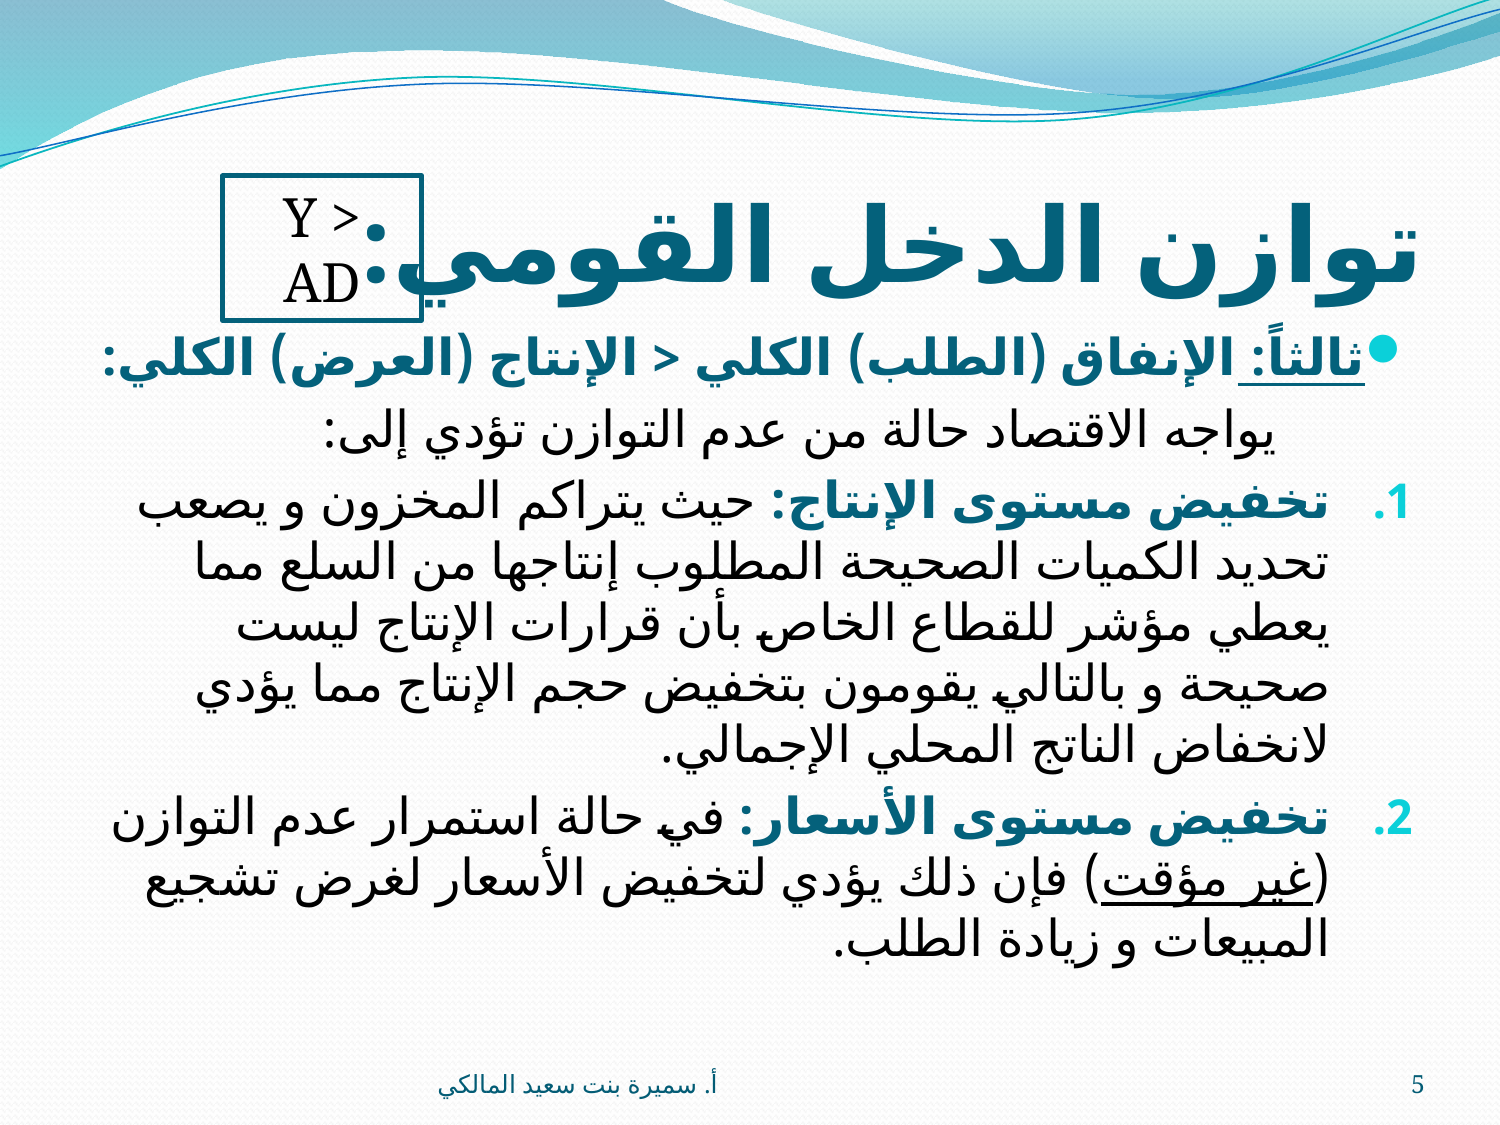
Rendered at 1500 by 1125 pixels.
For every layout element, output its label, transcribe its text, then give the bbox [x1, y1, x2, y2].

title توازن الدخل القومي: [75, 115, 1425, 303]
slide_number 5 [1299, 1042, 1425, 1103]
list ثالثاً: الإنفاق (الطلب) الكلي < الإنتاج (العرض) الكلي: يواجه الاقتصاد حالة من عدم التوازن تؤدي إلى: تخفيض مستوى الإنتاج: حيث يتراكم المخزون و يصعب تحديد الكميات الصحيحة المطلوب إنتاجها من السلع مما يعطي مؤشر للقطاع الخاص بأن قرارات الإنتاج ليست صحيحة و بالتالي يقومون بتخفيض حجم الإنتاج مما يؤدي لانخفاض الناتج المحلي الإجمالي. تخفيض مستوى الأسعار: في حالة استمرار عدم التوازن (غير مؤقت) فإن ذلك يؤدي لتخفيض الأسعار لغرض تشجيع المبيعات و زيادة الطلب. [75, 317, 1425, 1038]
text_box Y > AD [222, 175, 422, 321]
footer أ. سميرة بنت سعيد المالكي [437, 1042, 988, 1103]
